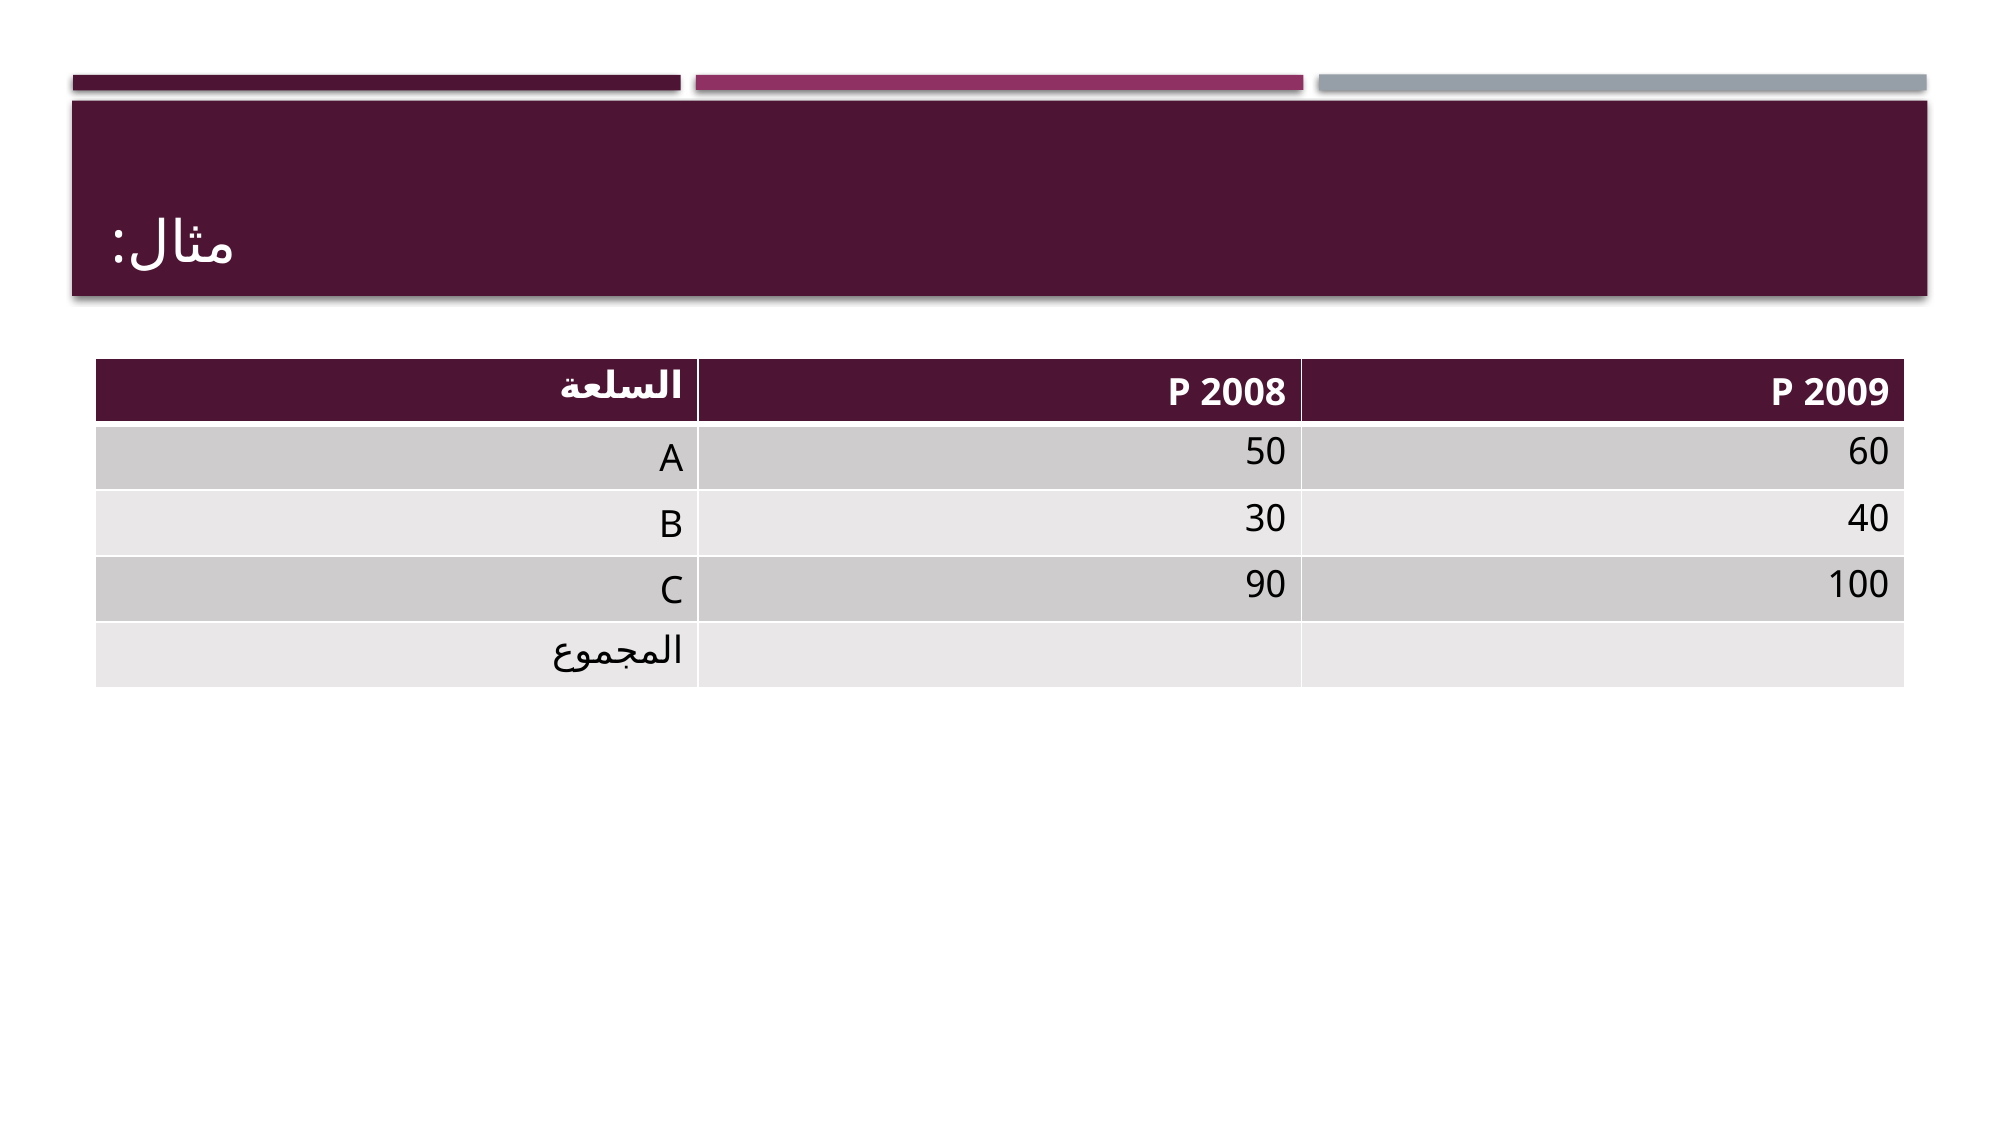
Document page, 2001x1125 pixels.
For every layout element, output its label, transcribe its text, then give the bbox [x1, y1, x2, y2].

table_cell B [96, 491, 697, 555]
table_cell [1302, 623, 1904, 687]
table_cell 30 [699, 491, 1301, 555]
table_cell C [96, 557, 697, 621]
table_cell المجموع [96, 623, 697, 687]
title مثال: [95, 115, 1905, 282]
table_cell 100 [1302, 557, 1904, 621]
table_cell A [96, 427, 697, 489]
table_cell 40 [1302, 491, 1904, 555]
table_cell 90 [699, 557, 1301, 621]
table_header P 2009 [1302, 359, 1904, 421]
table_header السلعة [96, 359, 697, 421]
table_header P 2008 [699, 359, 1301, 421]
table_cell 60 [1302, 427, 1904, 489]
table_cell 50 [699, 427, 1301, 489]
table_cell [699, 623, 1301, 687]
